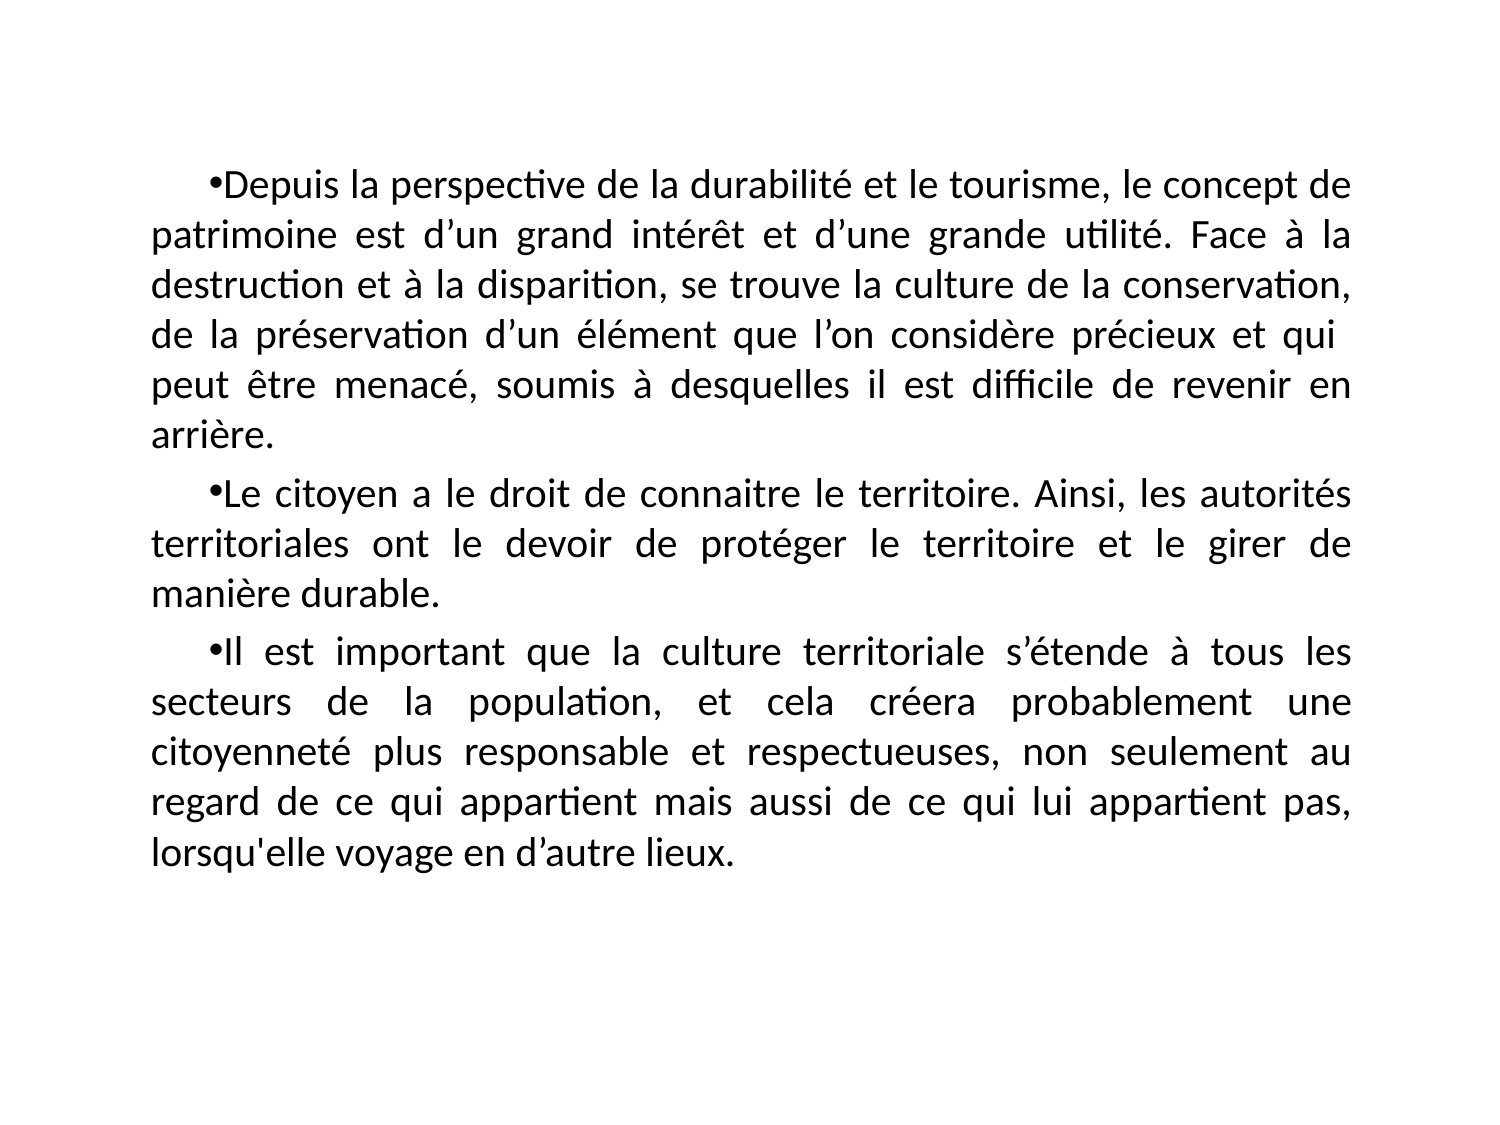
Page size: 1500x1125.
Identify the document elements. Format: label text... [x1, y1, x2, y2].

list Depuis la perspective de la durabilité et le tourisme, le concept de patrimoine est d’un grand intérêt et d’une grande utilité. Face à la destruction et à la disparition, se trouve la culture de la conservation, de la préservation d’un élément que l’on considère précieux et qui peut être menacé, soumis à desquelles il est difficile de revenir en arrière. Le citoyen a le droit de connaitre le territoire. Ainsi, les autorités territoriales ont le devoir de protéger le territoire et le girer de manière durable. Il est important que la culture territoriale s’étende à tous les secteurs de la population, et cela créera probablement une citoyenneté plus responsable et respectueuses, non seulement au regard de ce qui appartient mais aussi de ce qui lui appartient pas, lorsqu'elle voyage en d’autre lieux. [135, 149, 1368, 976]
